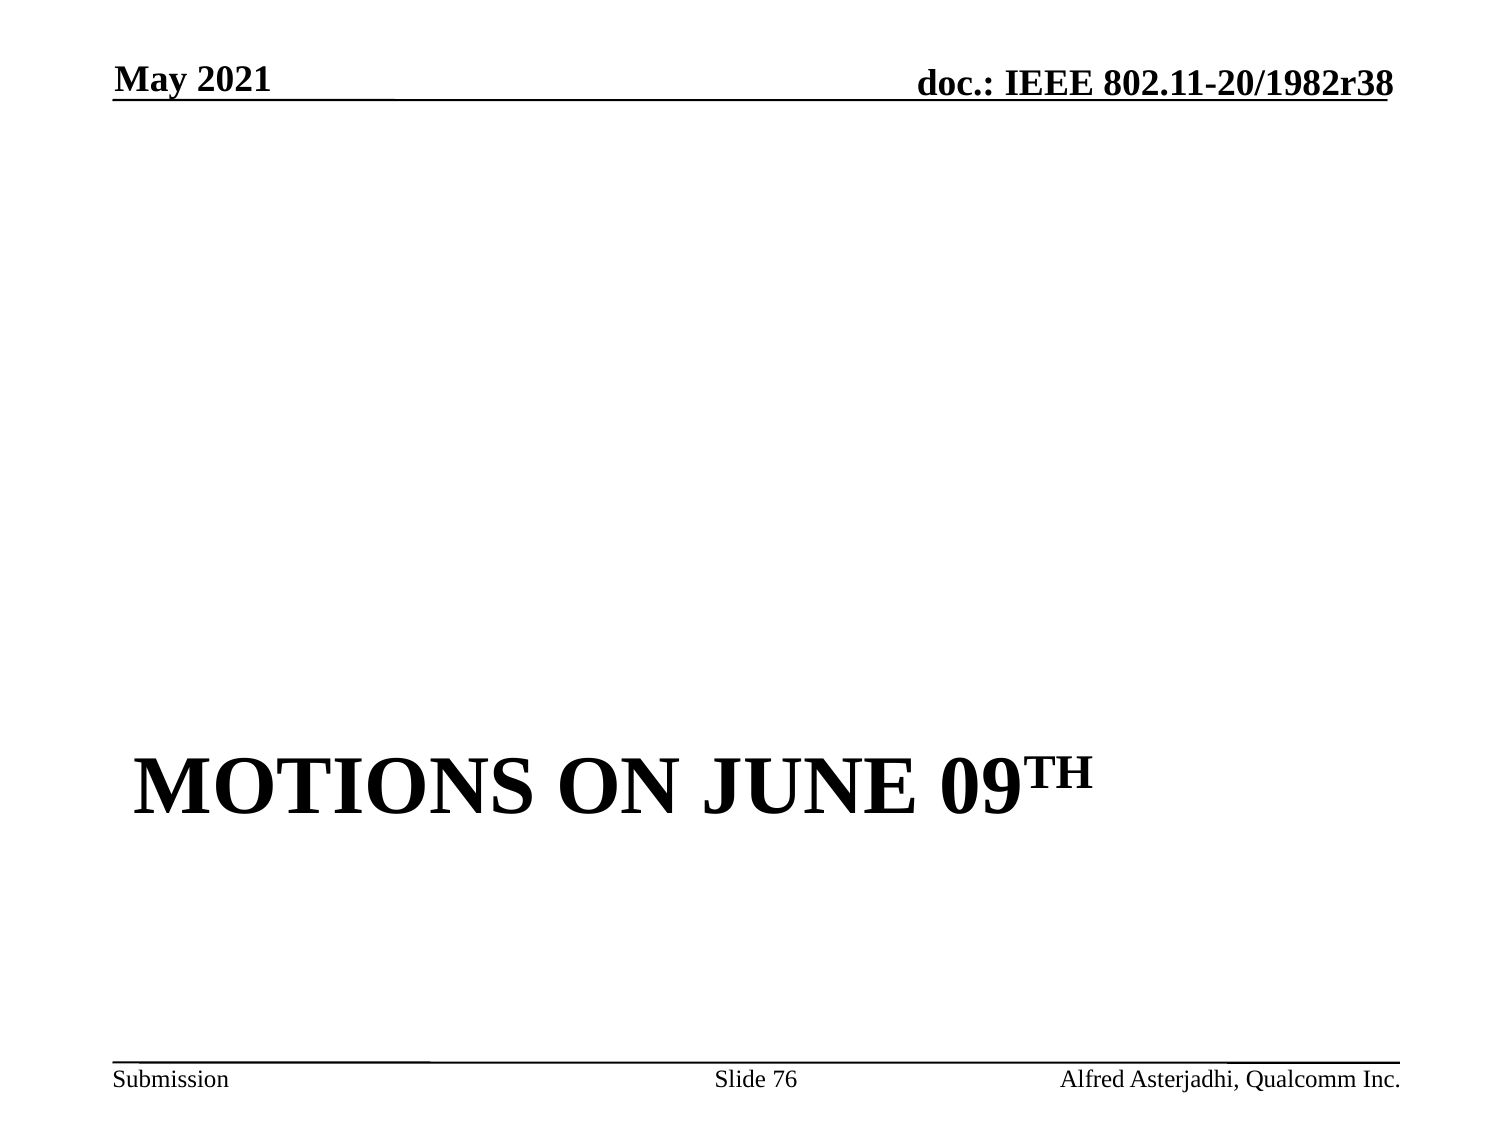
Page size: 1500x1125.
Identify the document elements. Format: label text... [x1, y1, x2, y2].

footer Alfred Asterjadhi, Qualcomm Inc. [878, 1061, 1402, 1093]
title Motions on June 09th [118, 722, 1394, 947]
slide_number Slide 76 [712, 1061, 800, 1123]
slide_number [114, 54, 423, 100]
